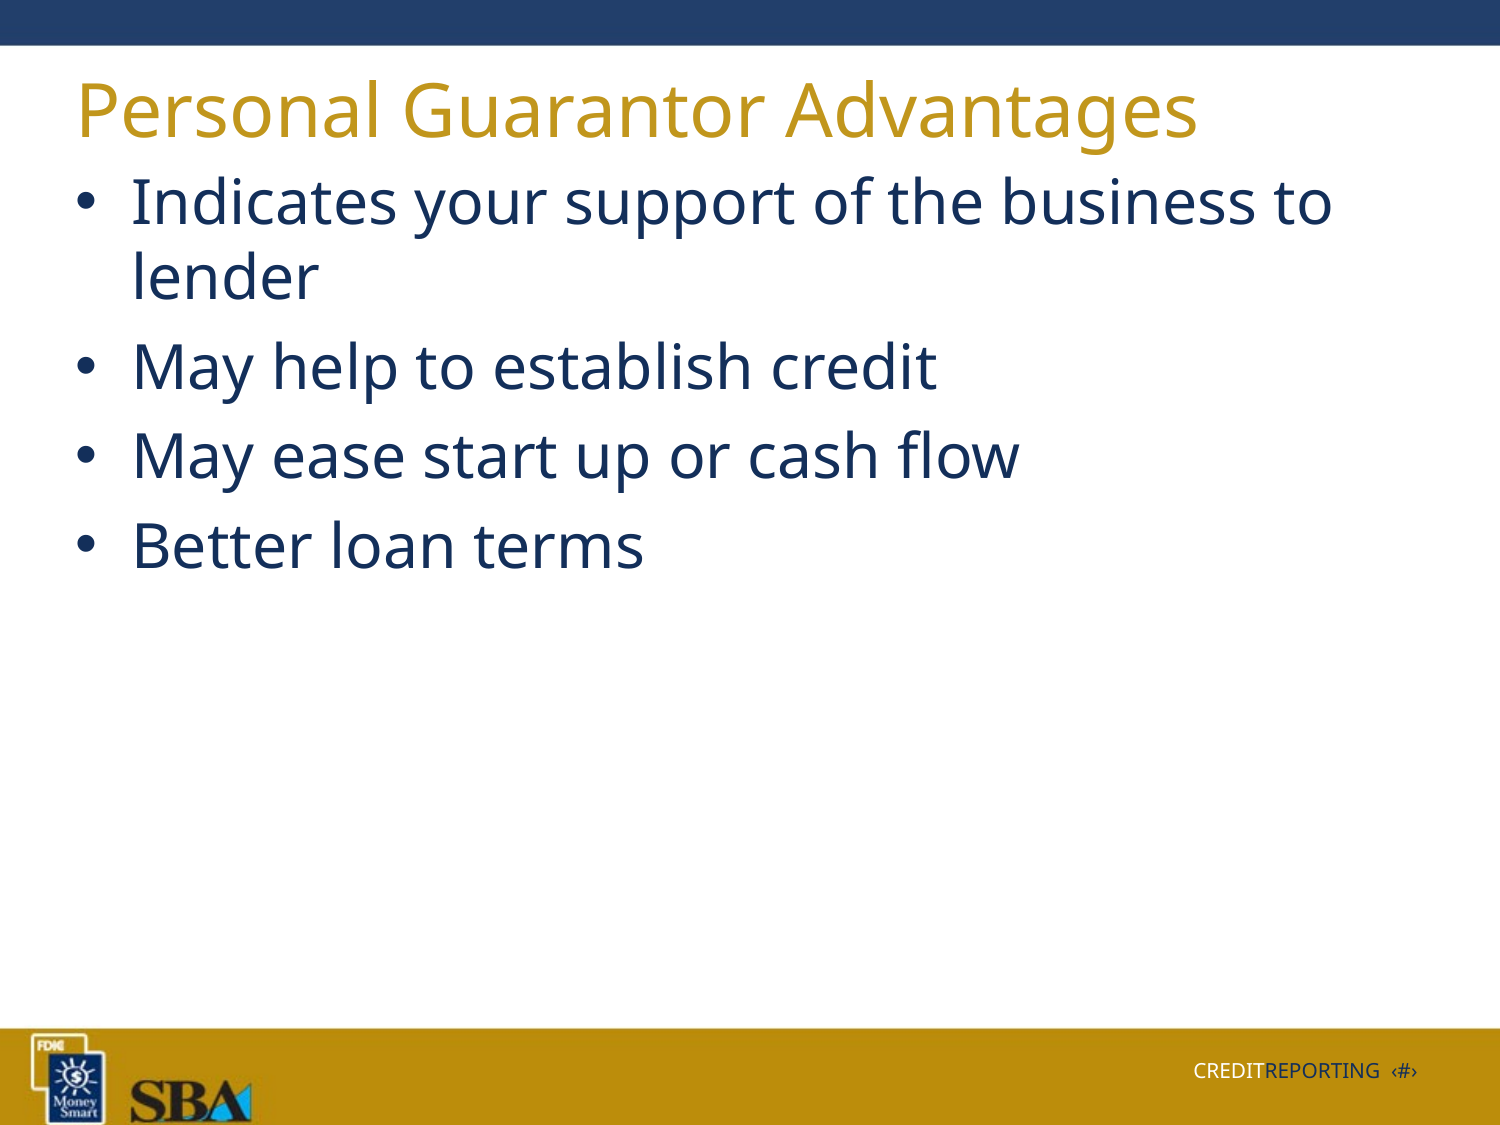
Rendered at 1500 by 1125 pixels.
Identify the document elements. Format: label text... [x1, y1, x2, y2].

title Personal Guarantor Advantages [74, 61, 1426, 161]
picture [0, 0, 1500, 1125]
list Indicates your support of the business to lender May help to establish credit May ease start up or cash flow Better loan terms [74, 161, 1426, 863]
